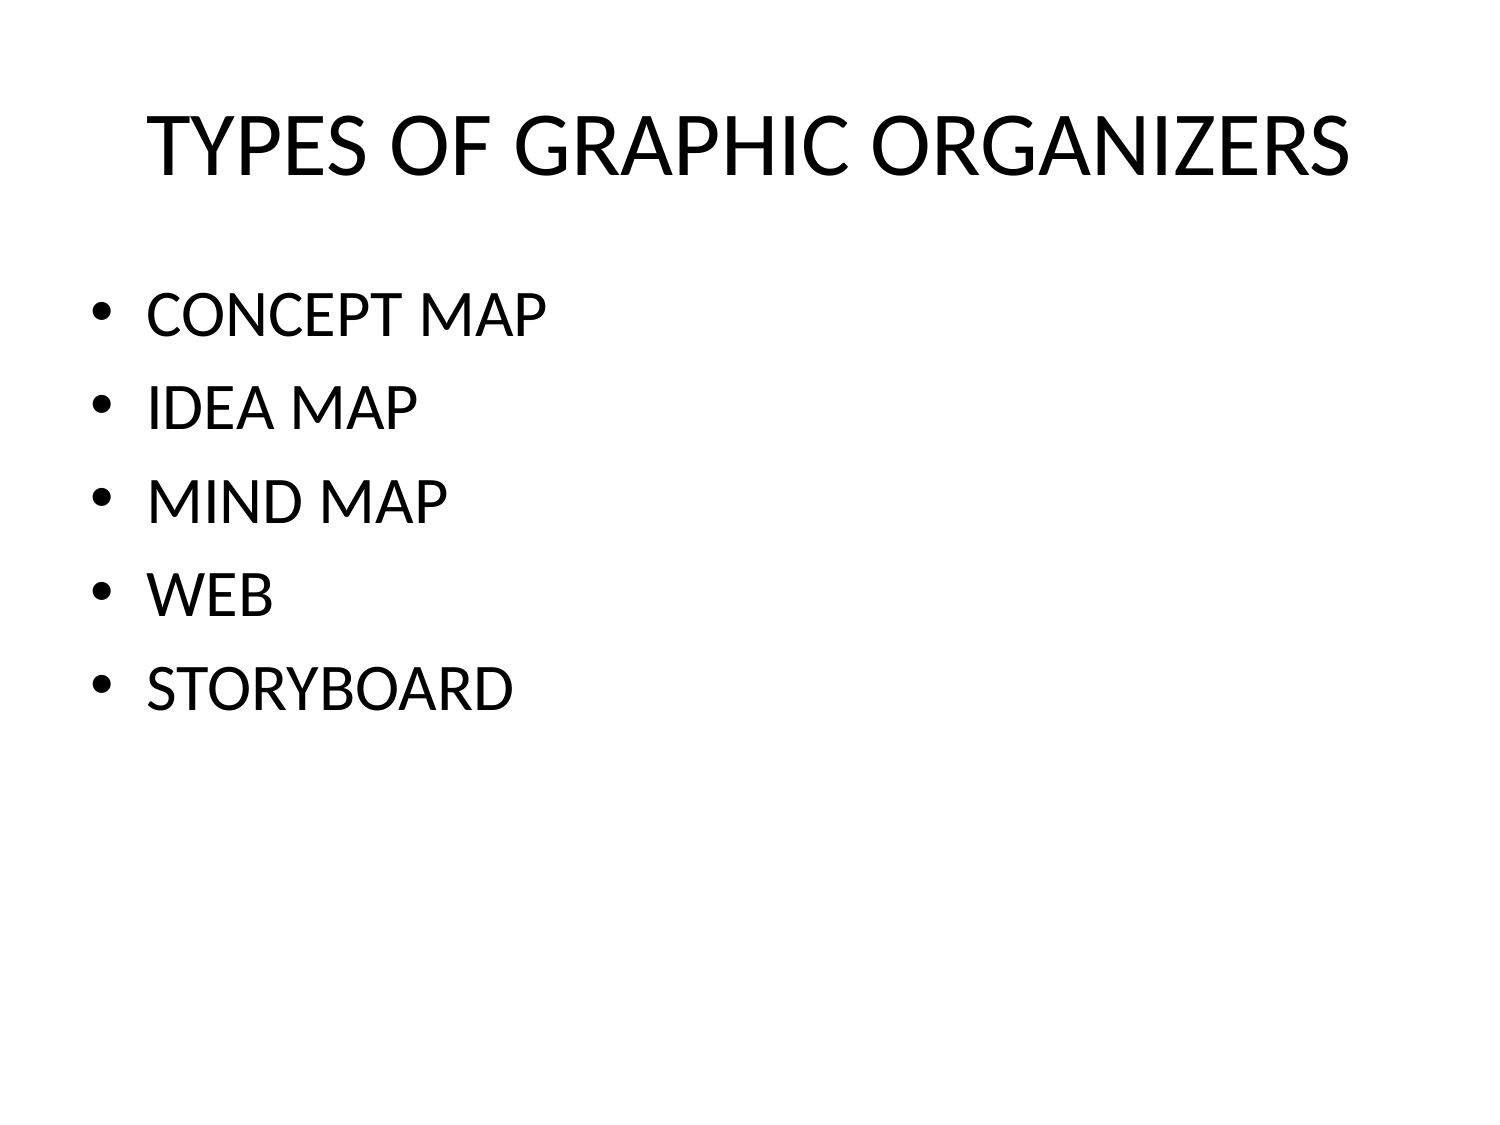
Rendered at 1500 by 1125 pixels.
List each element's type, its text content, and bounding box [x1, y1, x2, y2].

list CONCEPT MAP IDEA MAP MIND MAP WEB STORYBOARD [75, 262, 1425, 1005]
title TYPES OF GRAPHIC ORGANIZERS [75, 45, 1425, 233]
